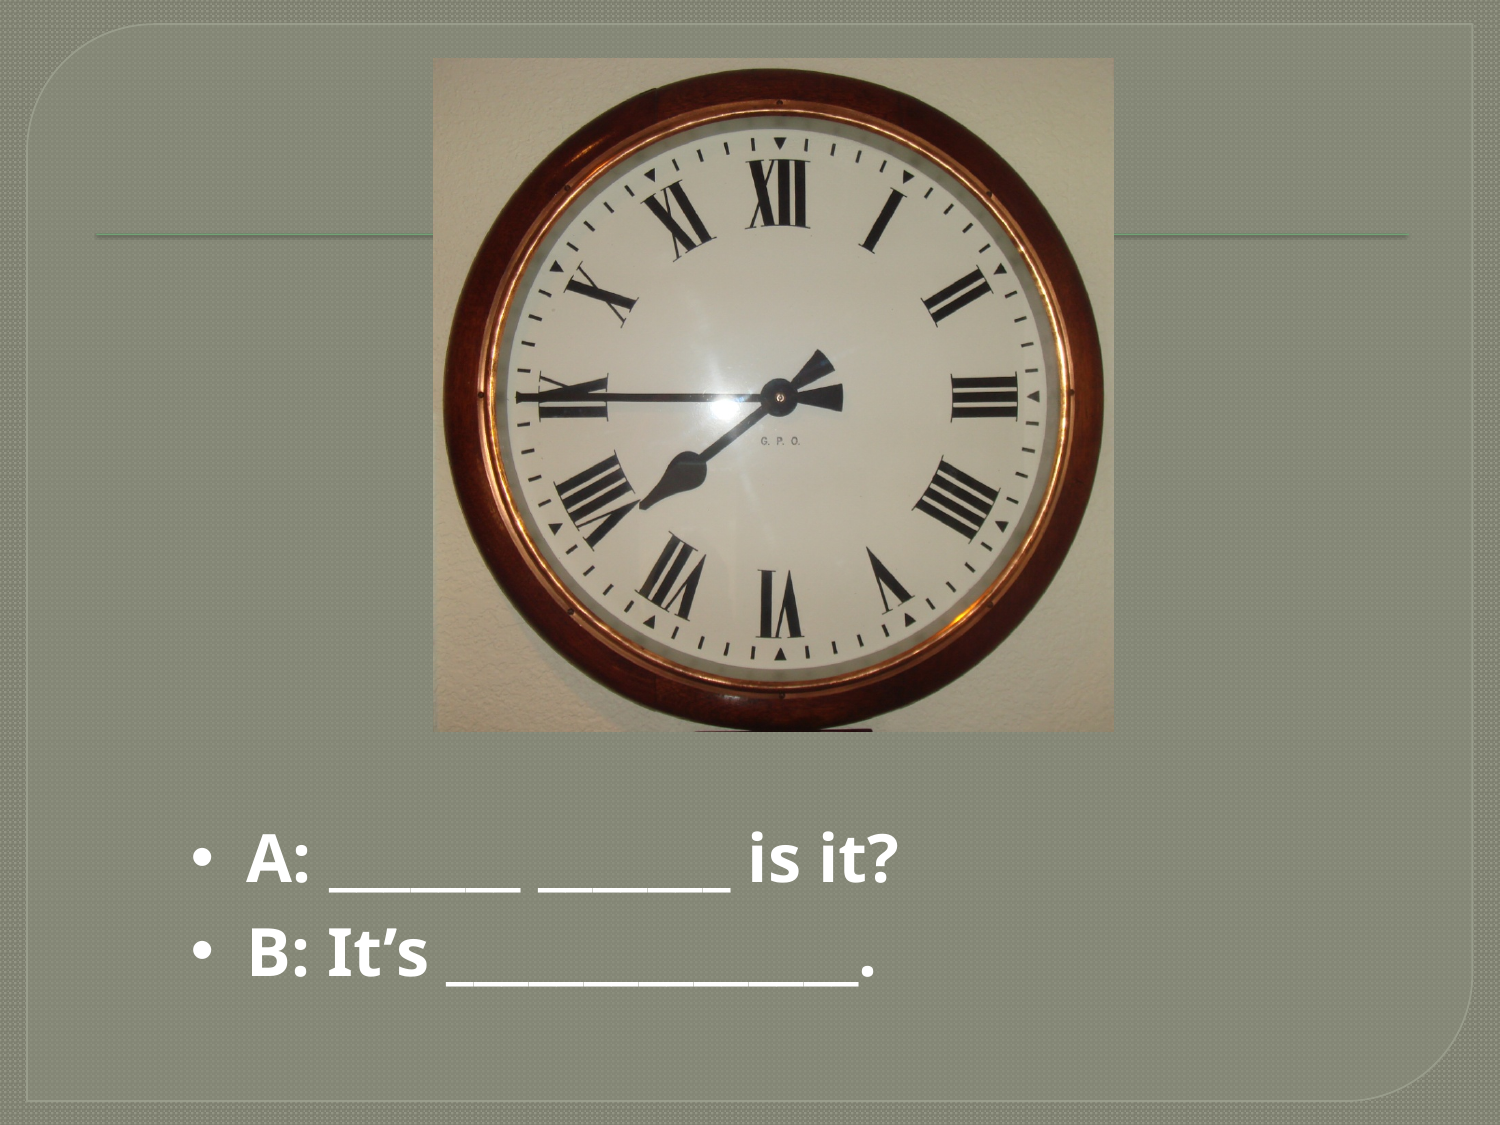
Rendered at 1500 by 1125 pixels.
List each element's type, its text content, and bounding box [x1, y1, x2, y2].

text_box A: _______ _______ is it? B: It’s _______________. [175, 808, 1453, 1090]
picture [433, 58, 1114, 732]
